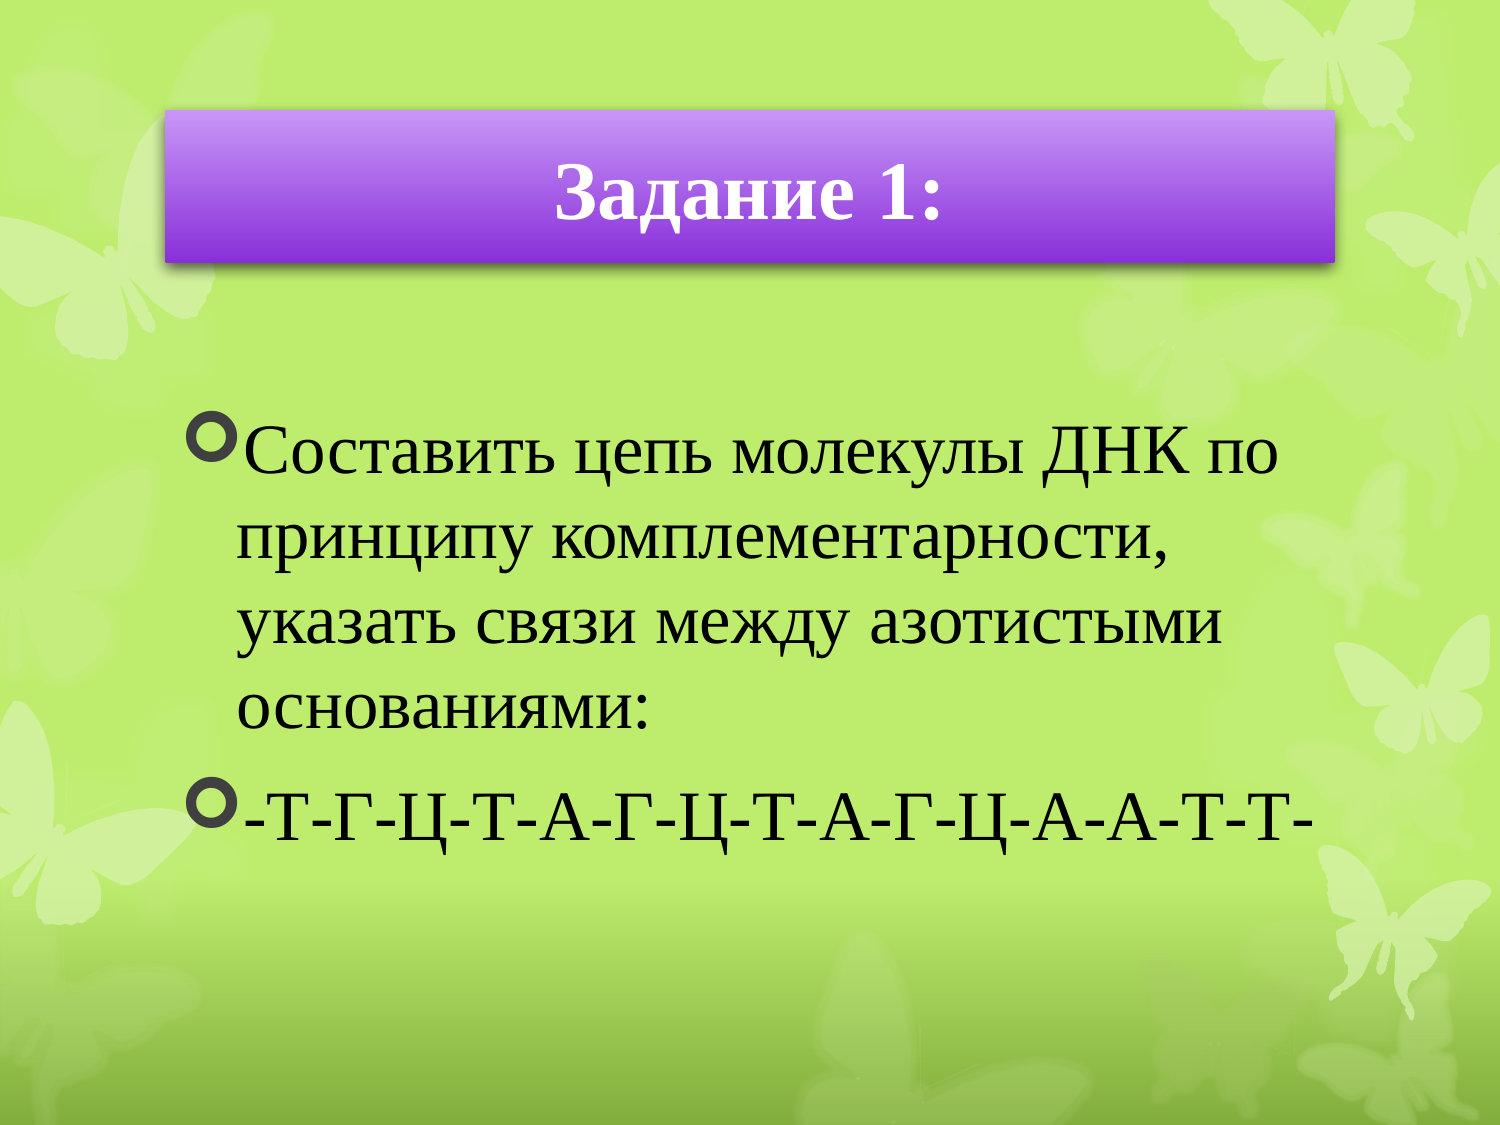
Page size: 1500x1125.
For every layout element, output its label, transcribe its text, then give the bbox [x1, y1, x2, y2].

list Составить цепь молекулы ДНК по принципу комплементарности, указать связи между азотистыми основаниями: -Т-Г-Ц-Т-А-Г-Ц-Т-А-Г-Ц-А-А-Т-Т- [165, 296, 1335, 962]
title Задание 1: [165, 110, 1335, 263]
